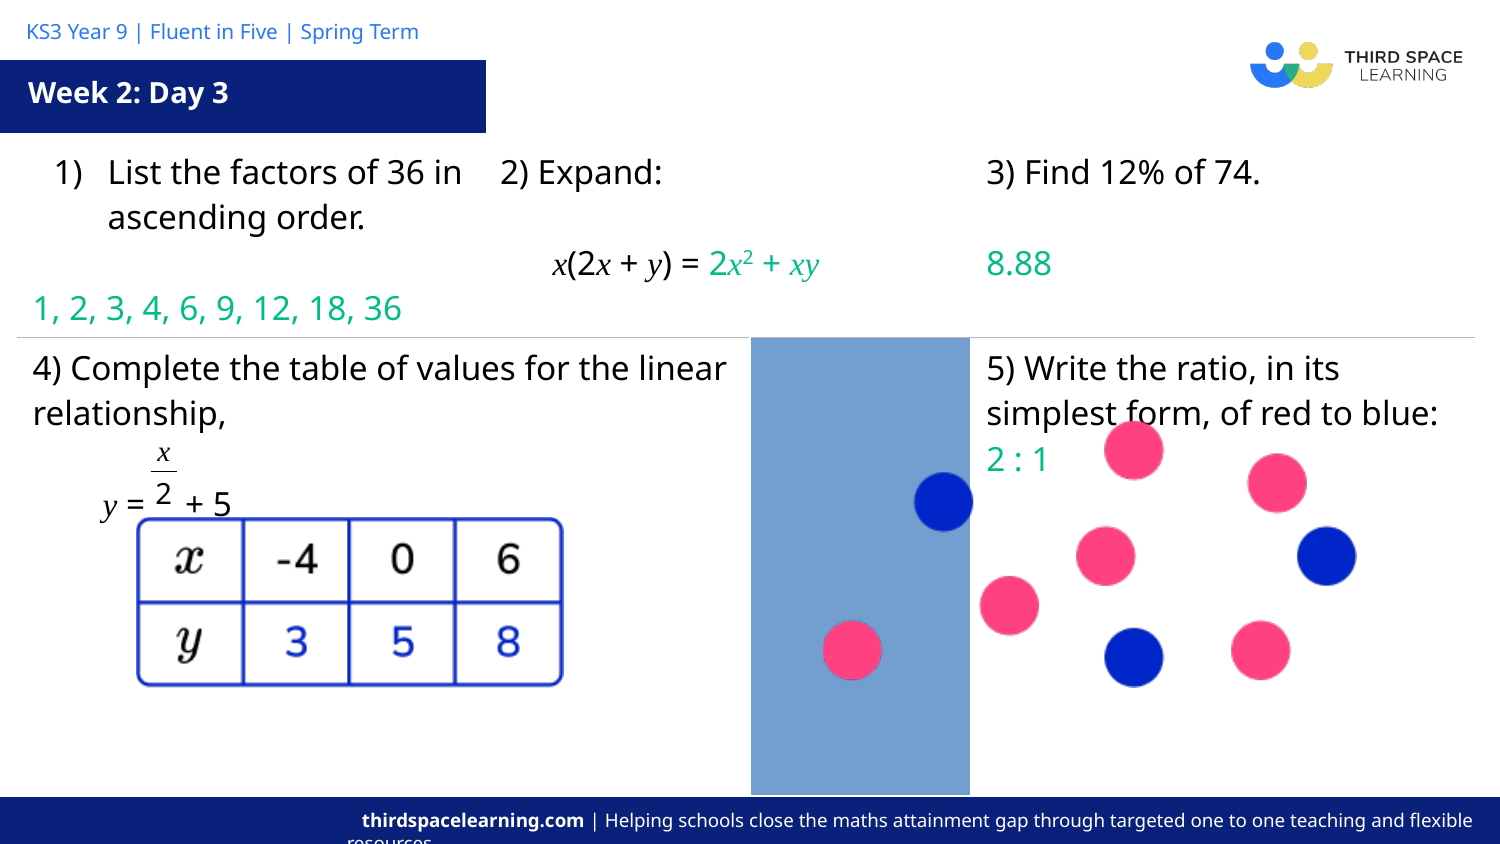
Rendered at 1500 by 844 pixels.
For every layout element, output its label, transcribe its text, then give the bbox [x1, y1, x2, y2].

table_header List the factors of 36 in ascending order. 1, 2, 3, 4, 6, 9, 12, 18, 36 [19, 142, 484, 337]
picture [136, 517, 564, 689]
table_header 2) Expand: x(2x + y) = 2x2 + xy [486, 142, 970, 337]
text_box Week 2: Day 3 [13, 59, 383, 125]
table_header 3) Find 12% of 74. 8.88 [972, 142, 1474, 337]
table_cell 4) Complete the table of values for the linear relationship, y = + 5 [19, 338, 749, 794]
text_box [150, 431, 178, 512]
picture [823, 421, 1357, 688]
picture [1250, 33, 1465, 99]
table_cell 5) Write the ratio, in its simplest form, of red to blue: 2 : 1 [972, 338, 1474, 794]
